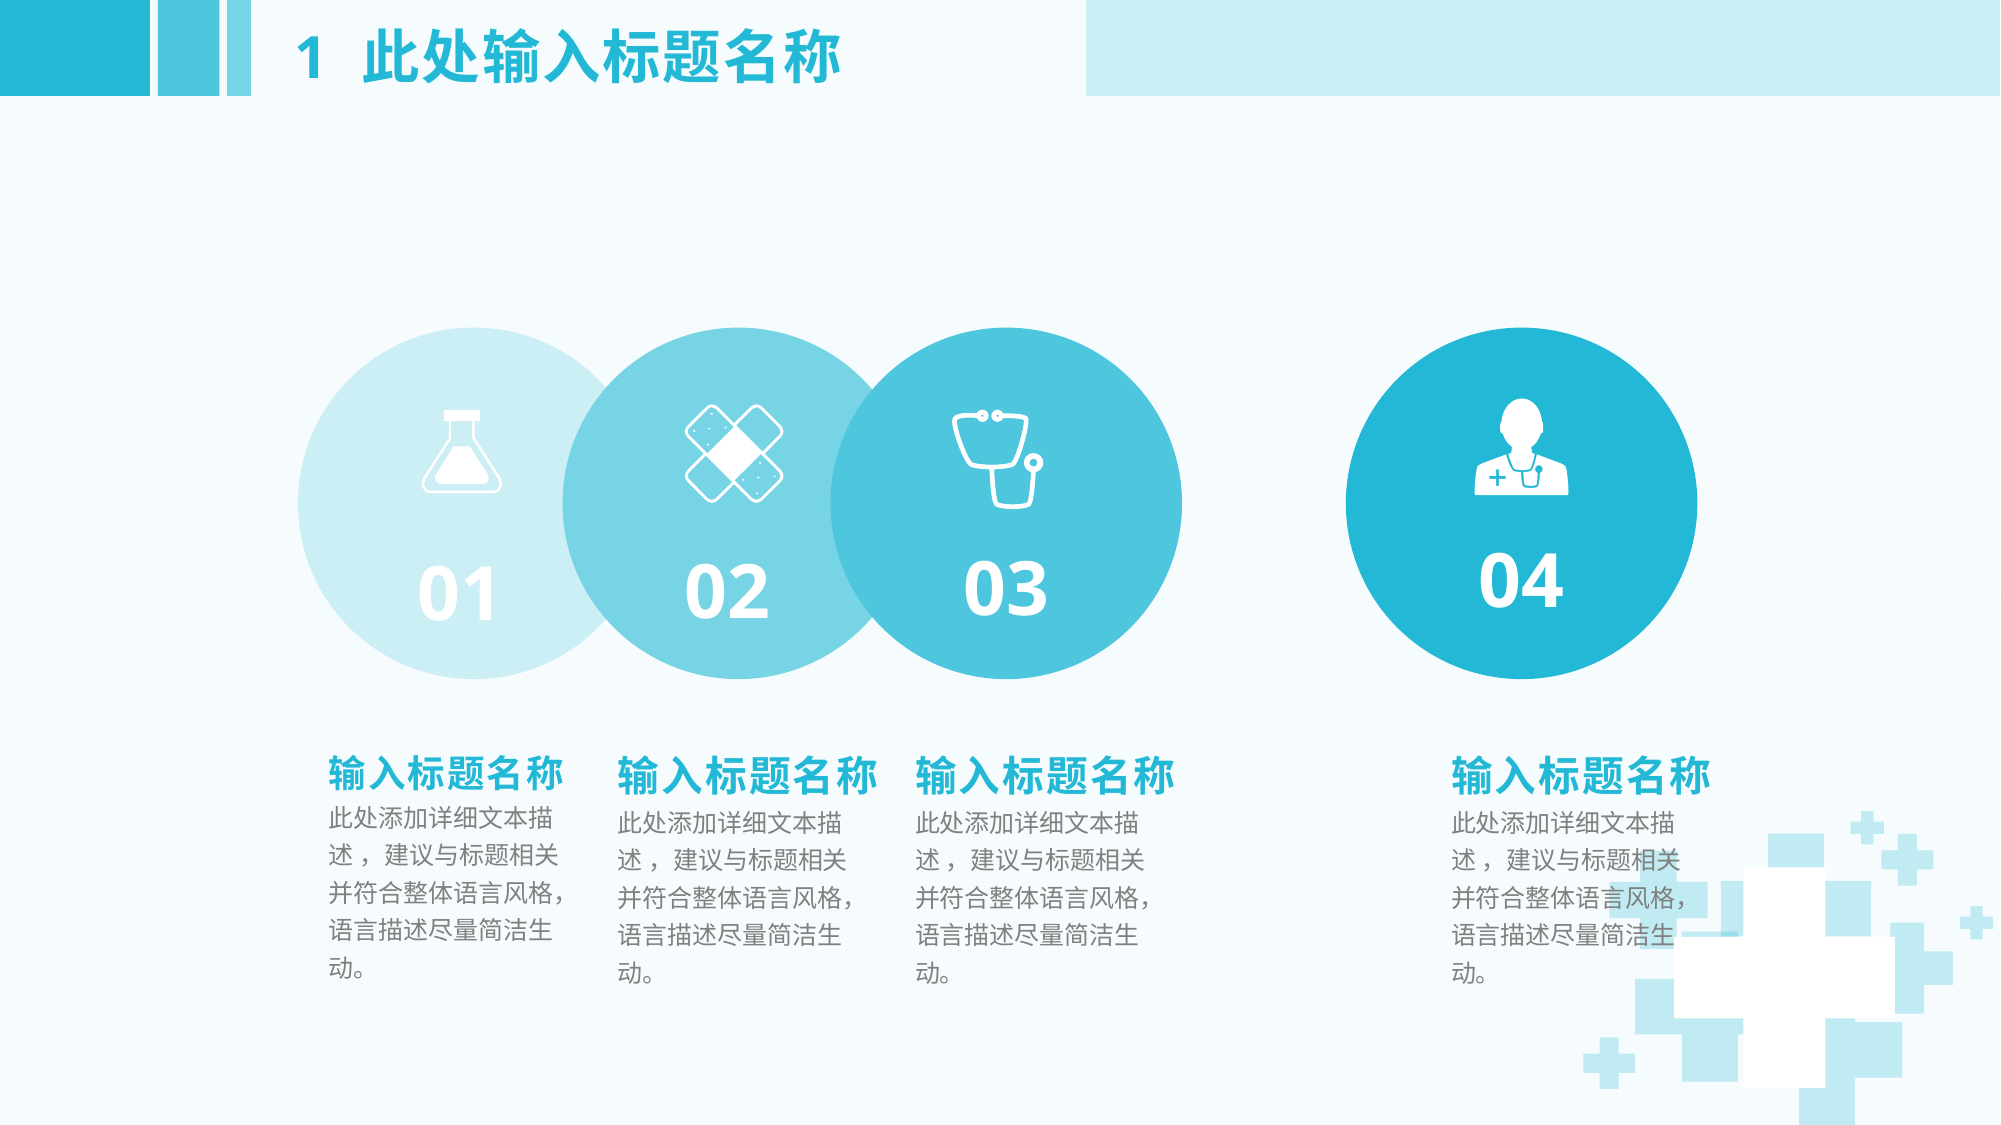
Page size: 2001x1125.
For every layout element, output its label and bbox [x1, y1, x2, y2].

text_box [562, 327, 830, 680]
text_box [1583, 810, 1994, 1125]
text_box [0, 0, 2000, 169]
text_box [0, 169, 2000, 1125]
text_box [297, 327, 562, 680]
text_box [830, 327, 1183, 680]
text_box [1345, 327, 1698, 680]
